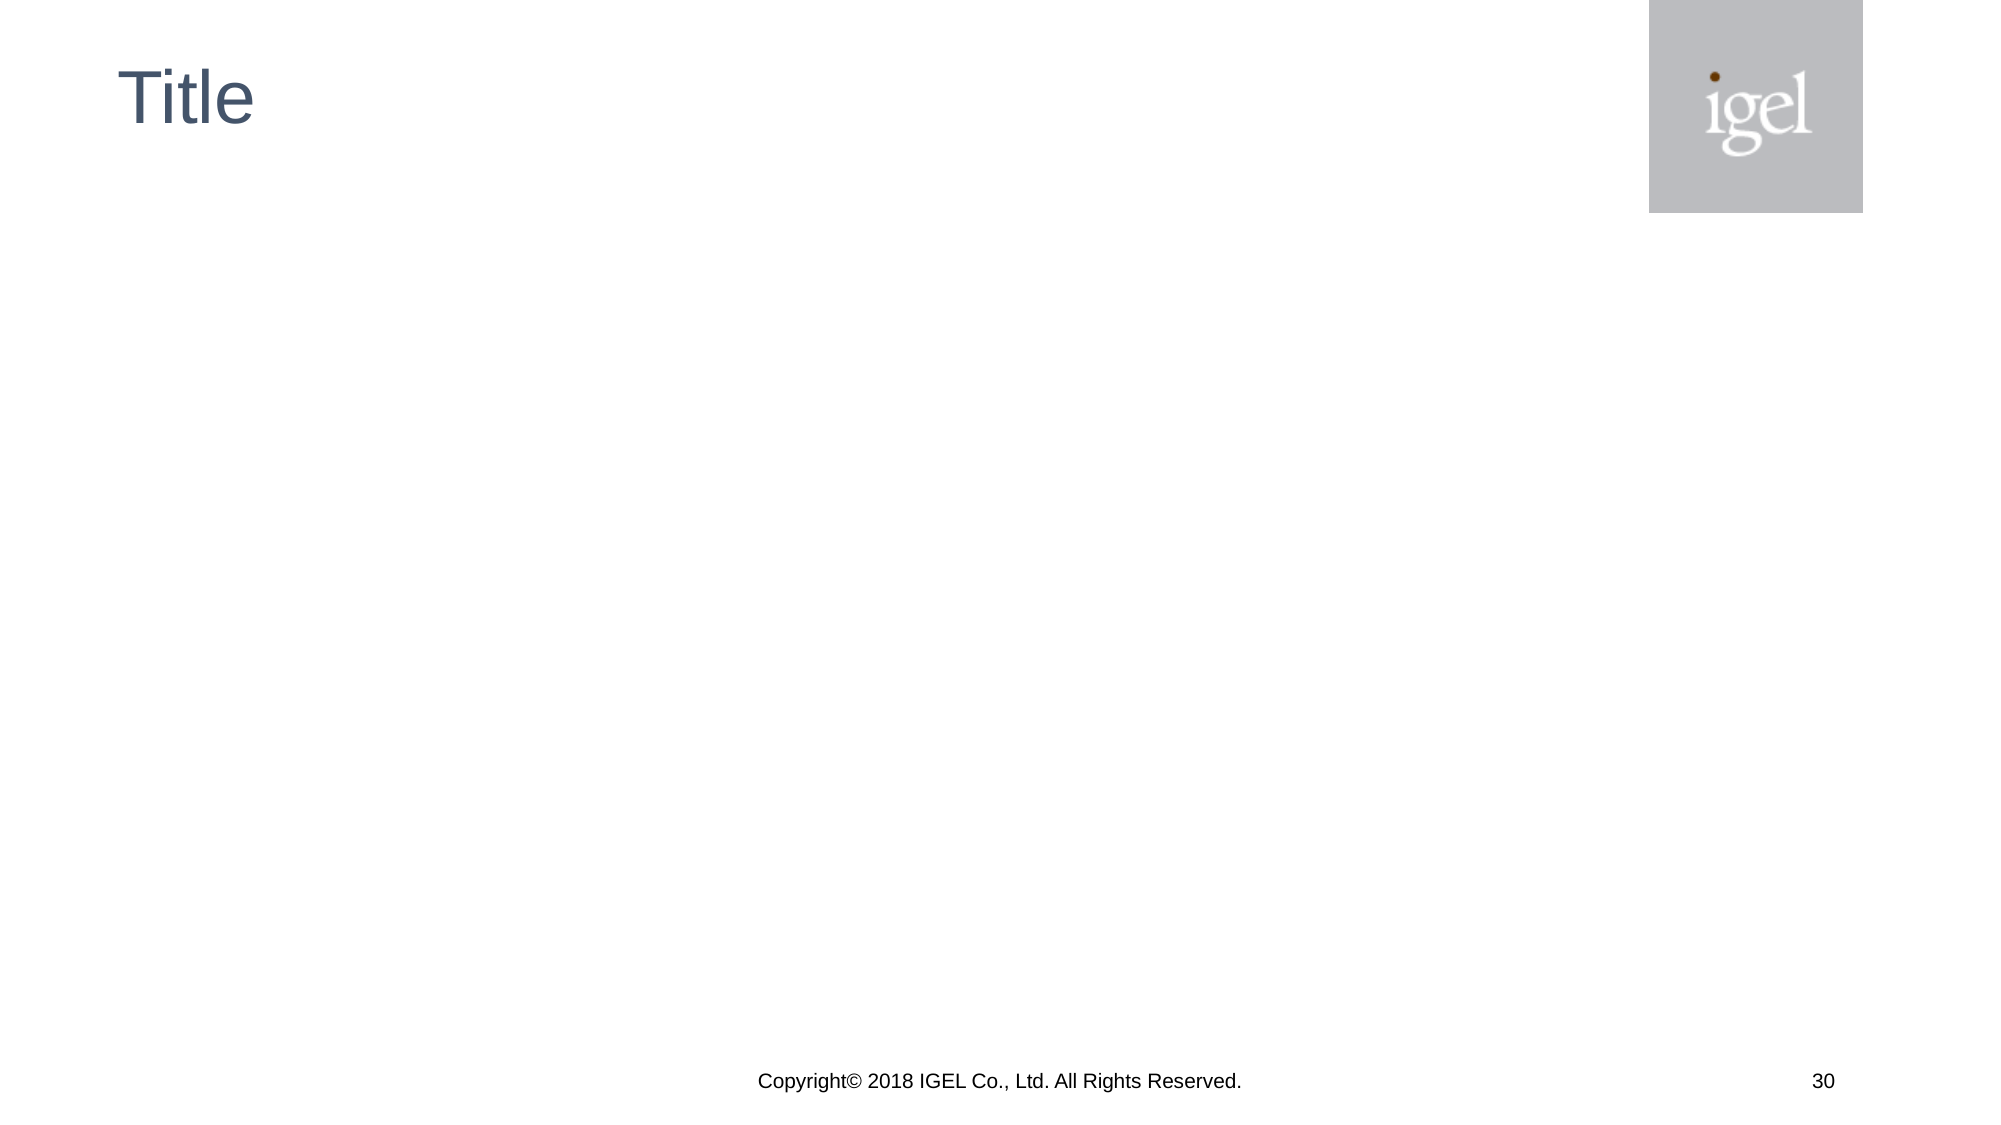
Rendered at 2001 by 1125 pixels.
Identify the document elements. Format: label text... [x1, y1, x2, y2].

footer Copyright© 2018 IGEL Co., Ltd. All Rights Reserved. [574, 1058, 1426, 1101]
slide_number 29 [1433, 1058, 1851, 1101]
picture [1649, 0, 1863, 213]
title Title [102, 0, 1583, 188]
